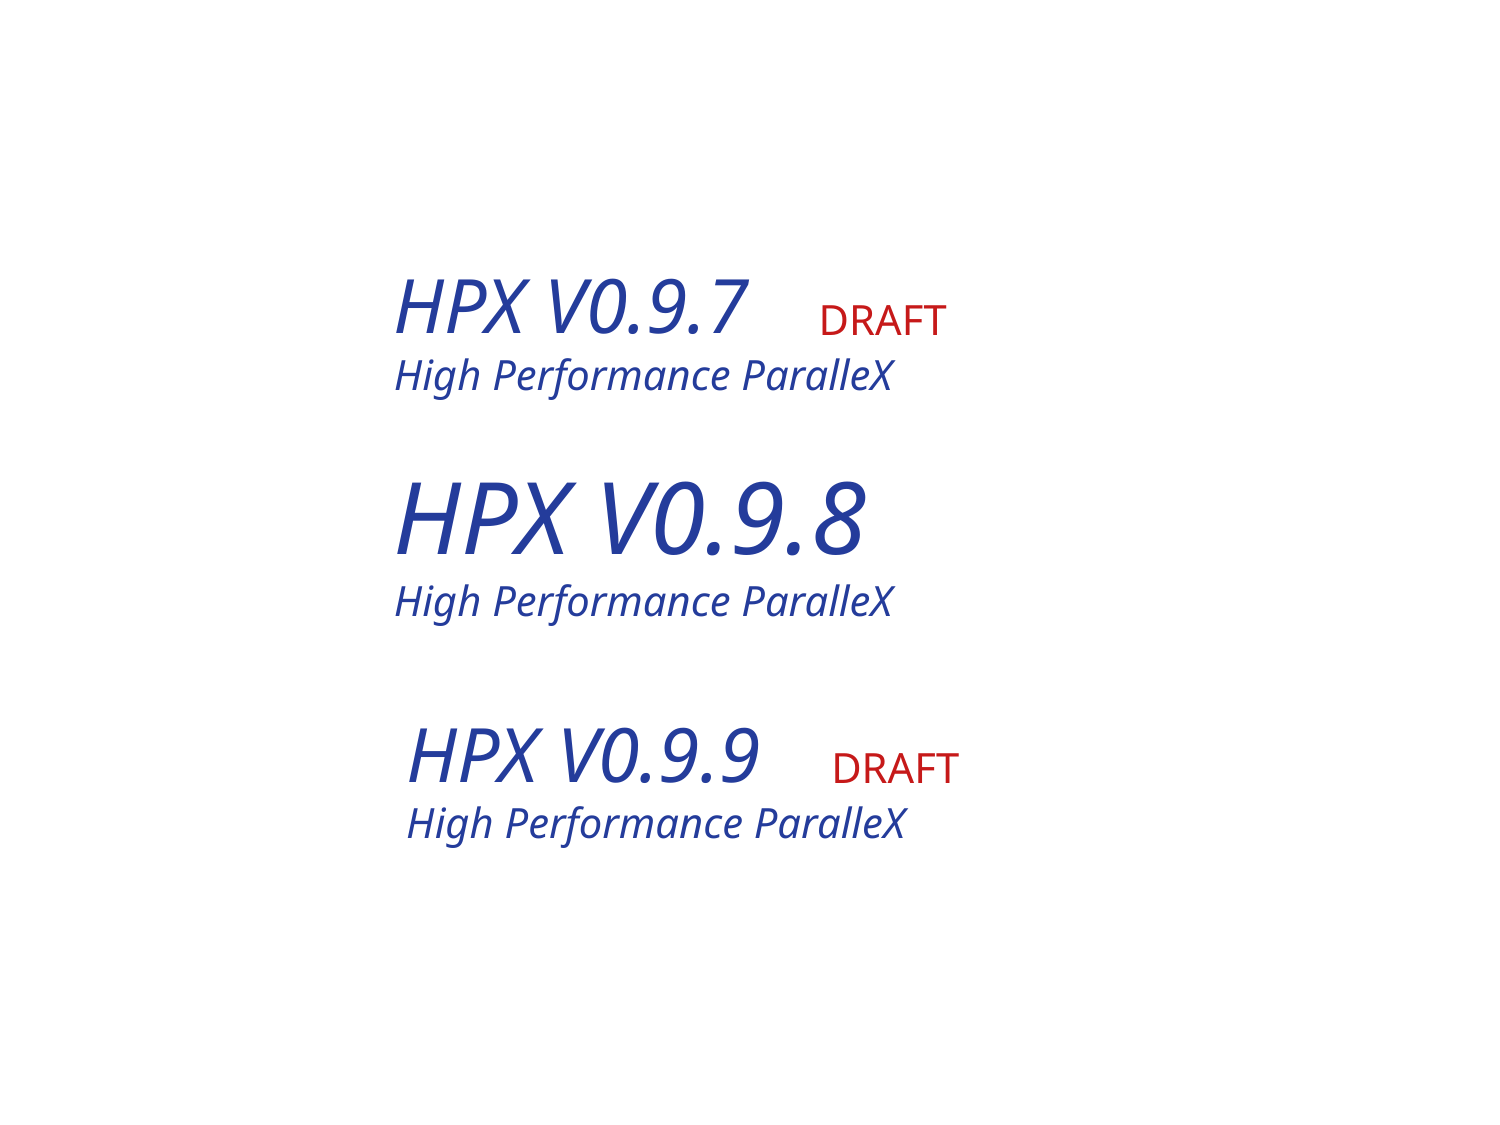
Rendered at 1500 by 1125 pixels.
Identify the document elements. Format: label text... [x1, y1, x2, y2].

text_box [299, 251, 1030, 409]
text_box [312, 699, 1042, 857]
text_box HPX V0.9.8 High Performance ParalleX [379, 447, 908, 633]
